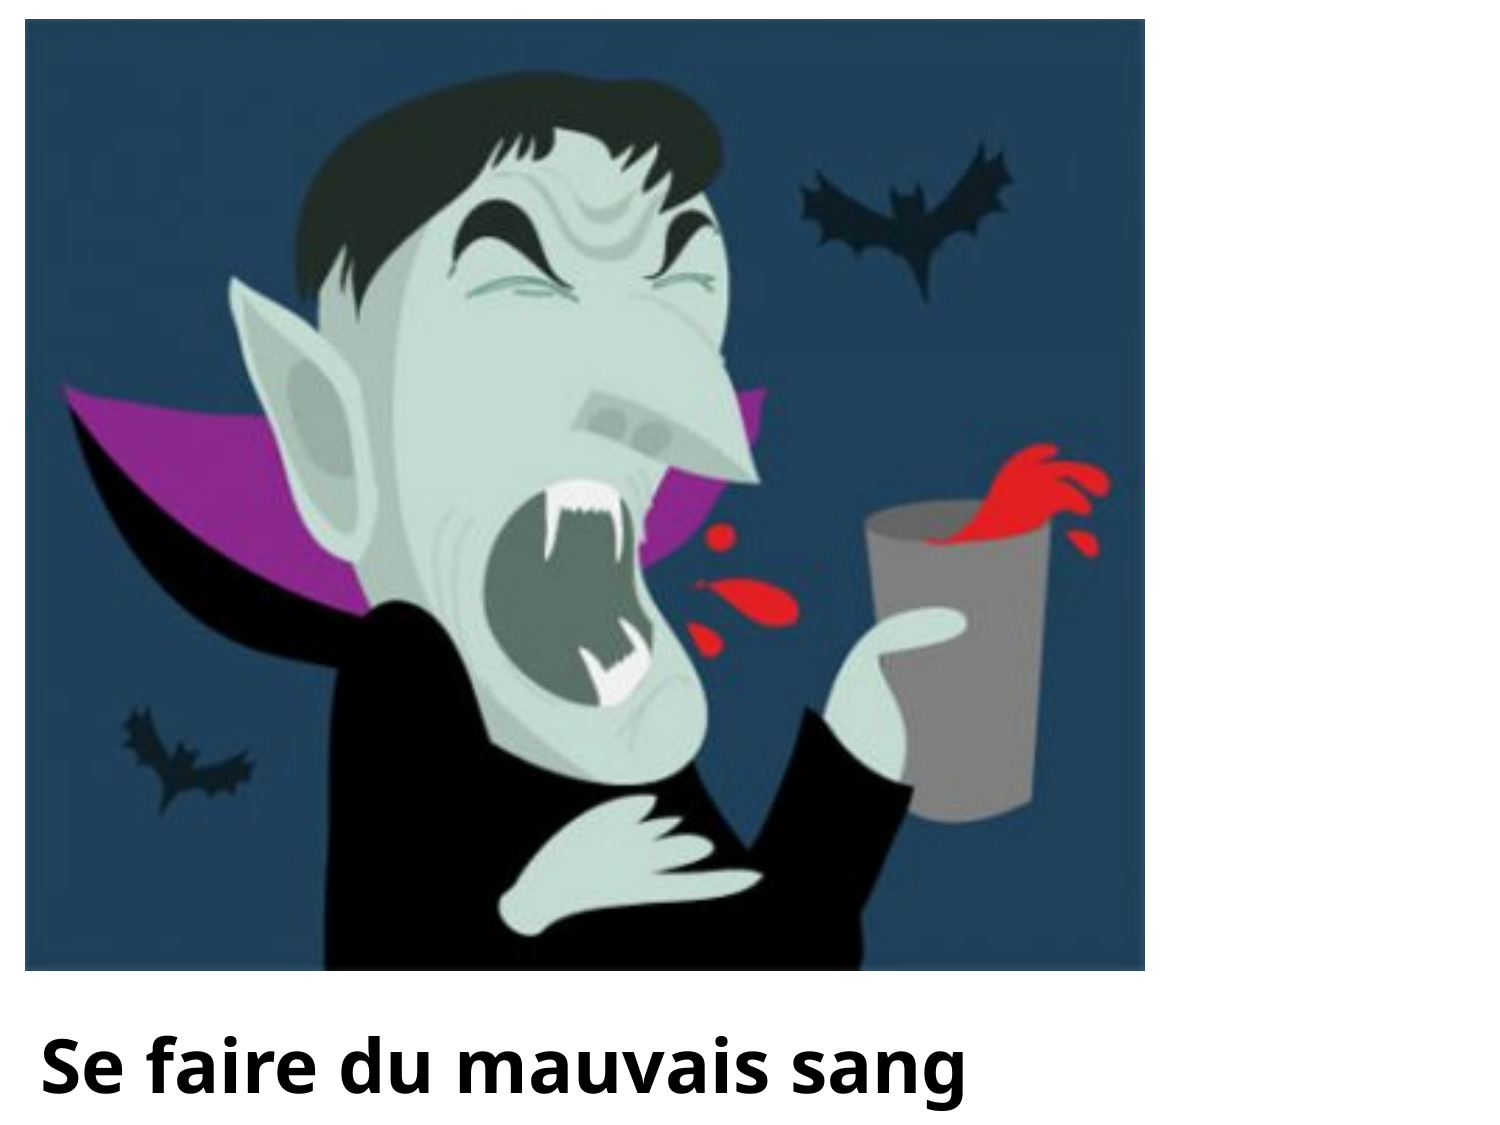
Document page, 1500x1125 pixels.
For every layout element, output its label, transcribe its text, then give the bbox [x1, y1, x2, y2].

picture [25, 18, 1145, 971]
text_box Se faire du mauvais sang [25, 1011, 1376, 1117]
